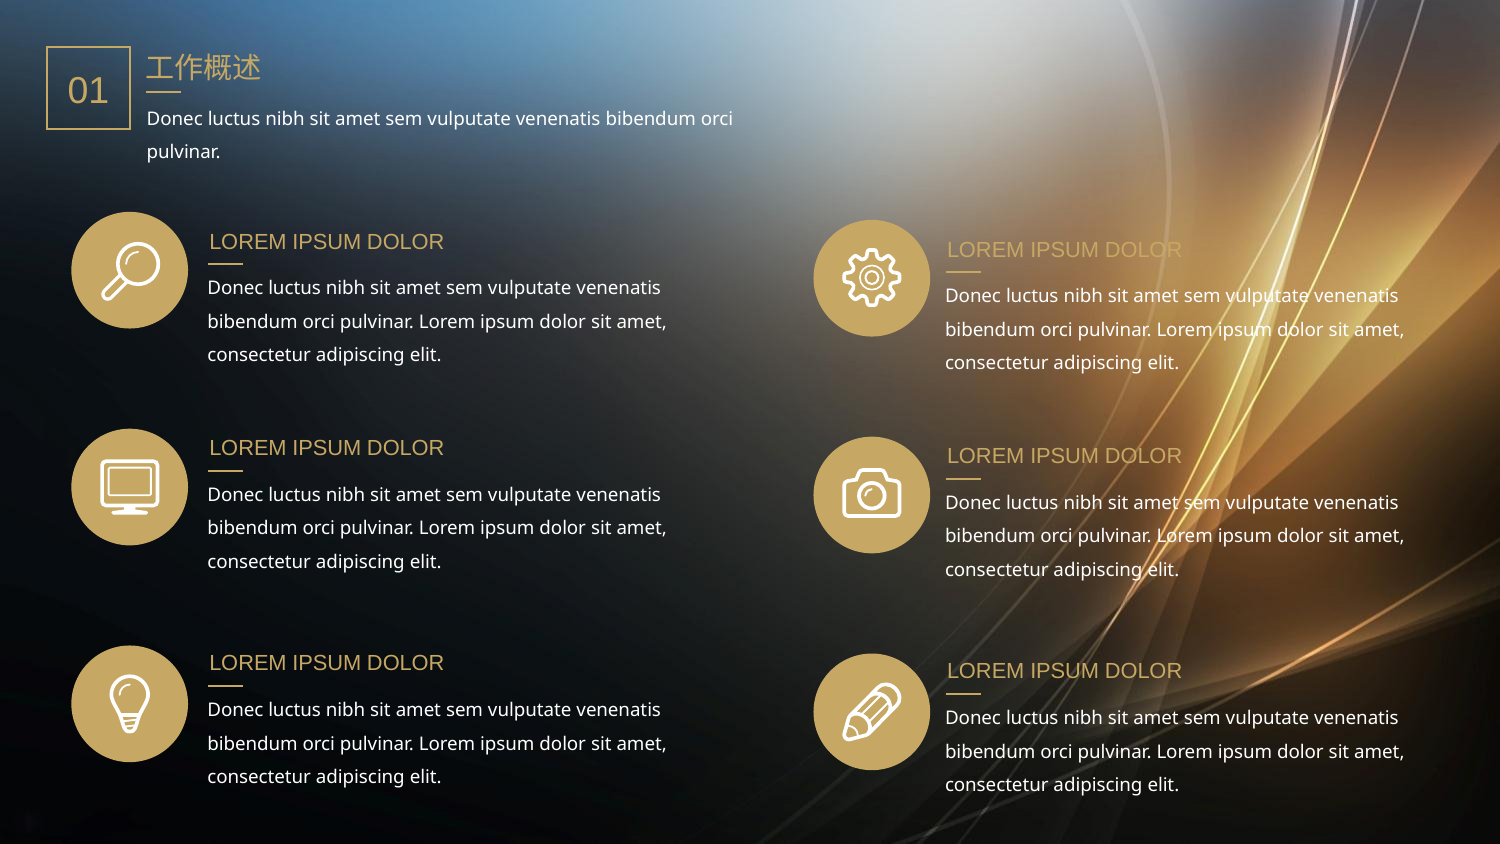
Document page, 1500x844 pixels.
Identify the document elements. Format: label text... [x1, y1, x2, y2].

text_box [101, 241, 161, 301]
text_box Donec luctus nibh sit amet sem vulputate venenatis bibendum orci pulvinar. Lorem ipsum dolor sit amet, consectetur adipiscing elit. [192, 257, 738, 373]
text_box LOREM IPSUM DOLOR [194, 426, 460, 468]
text_box Donec luctus nibh sit amet sem vulputate venenatis bibendum orci pulvinar. [131, 87, 756, 171]
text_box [842, 468, 902, 518]
text_box LOREM IPSUM DOLOR [932, 227, 1198, 269]
text_box Donec luctus nibh sit amet sem vulputate venenatis bibendum orci pulvinar. Lorem ipsum dolor sit amet, consectetur adipiscing elit. [930, 471, 1476, 588]
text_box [813, 653, 931, 771]
text_box [812, 218, 930, 338]
text_box LOREM IPSUM DOLOR [194, 641, 460, 683]
text_box Donec luctus nibh sit amet sem vulputate venenatis bibendum orci pulvinar. Lorem ipsum dolor sit amet, consectetur adipiscing elit. [930, 265, 1476, 381]
text_box 01 [46, 46, 131, 130]
text_box Donec luctus nibh sit amet sem vulputate venenatis bibendum orci pulvinar. Lorem ipsum dolor sit amet, consectetur adipiscing elit. [192, 463, 738, 580]
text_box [842, 248, 902, 308]
text_box Donec luctus nibh sit amet sem vulputate venenatis bibendum orci pulvinar. Lorem ipsum dolor sit amet, consectetur adipiscing elit. [930, 686, 1476, 803]
text_box 工作概述 [130, 41, 278, 92]
text_box LOREM IPSUM DOLOR [194, 219, 460, 261]
text_box LOREM IPSUM DOLOR [932, 434, 1198, 476]
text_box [71, 645, 189, 763]
text_box LOREM IPSUM DOLOR [932, 649, 1198, 691]
text_box [812, 435, 930, 555]
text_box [71, 428, 189, 546]
picture [0, 0, 1500, 844]
text_box [70, 210, 190, 330]
text_box Donec luctus nibh sit amet sem vulputate venenatis bibendum orci pulvinar. Lorem ipsum dolor sit amet, consectetur adipiscing elit. [192, 678, 738, 795]
